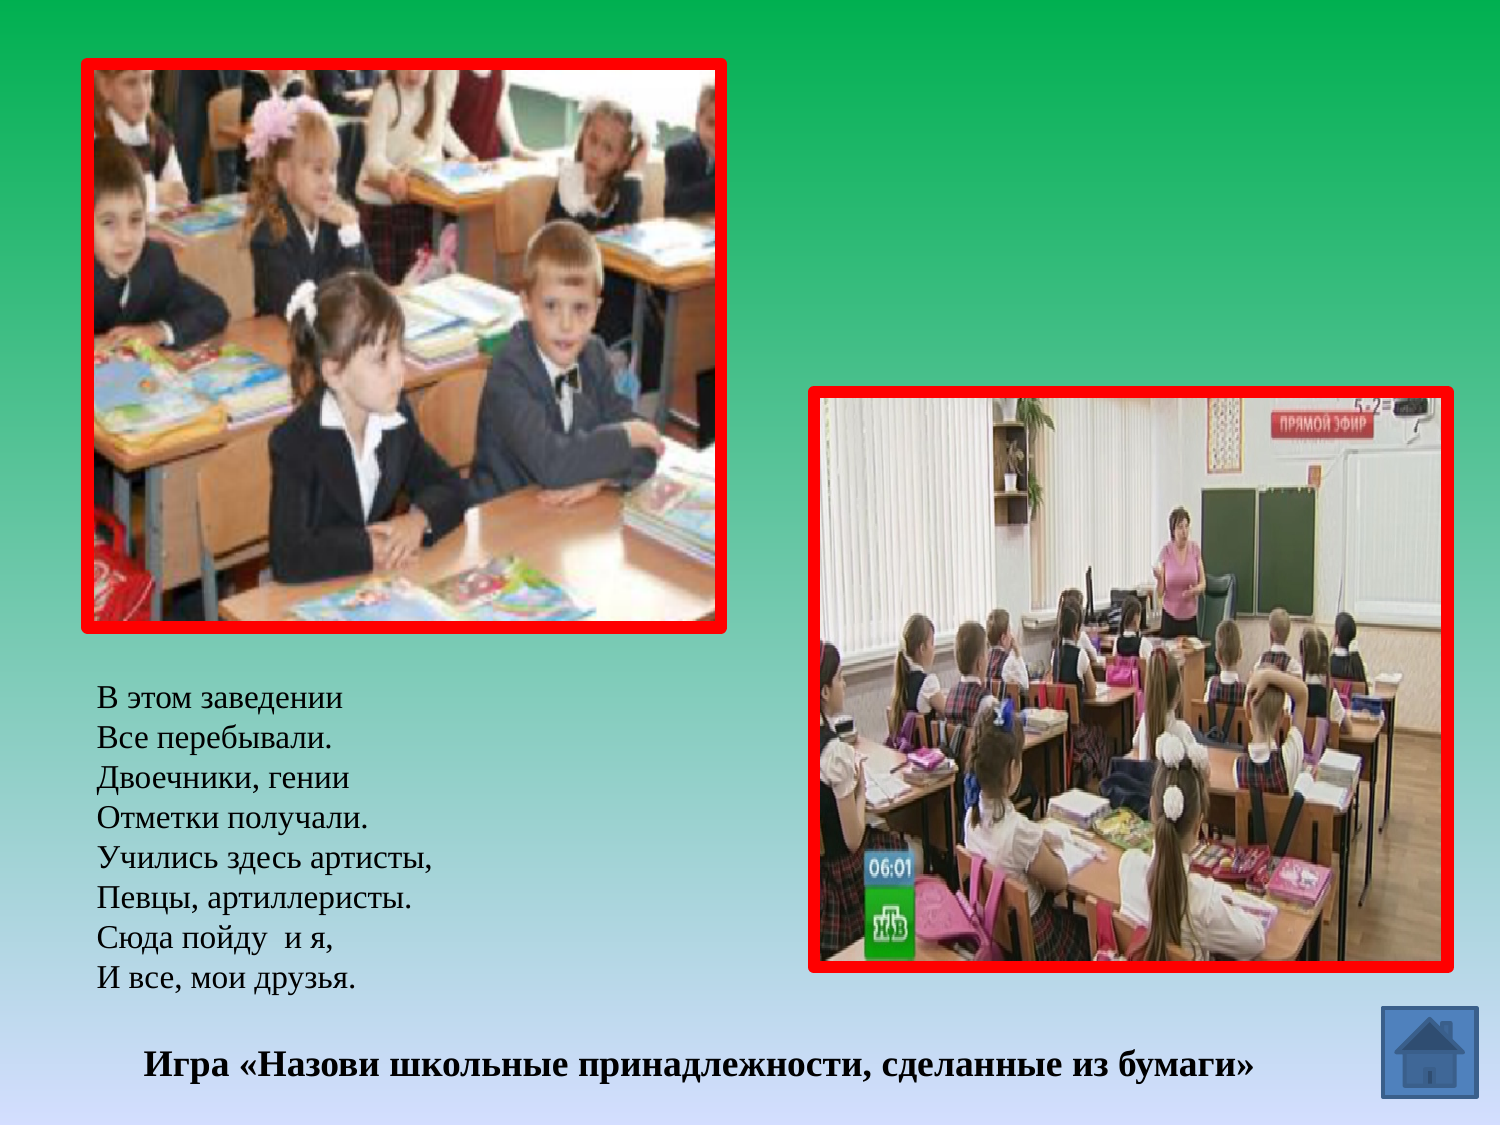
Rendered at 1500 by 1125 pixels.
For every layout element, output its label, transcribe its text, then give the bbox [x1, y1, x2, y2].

text_box В этом заведении Все перебывали. Двоечники, гении Отметки получали. Учились здесь артисты, Певцы, артиллеристы. Сюда пойду и я, И все, мои друзья. [81, 667, 613, 1002]
picture [93, 70, 716, 622]
picture [820, 398, 1442, 962]
text_box [1381, 1006, 1479, 1099]
text_box Игра «Назови школьные принадлежности, сделанные из бумаги» [128, 1031, 1278, 1091]
